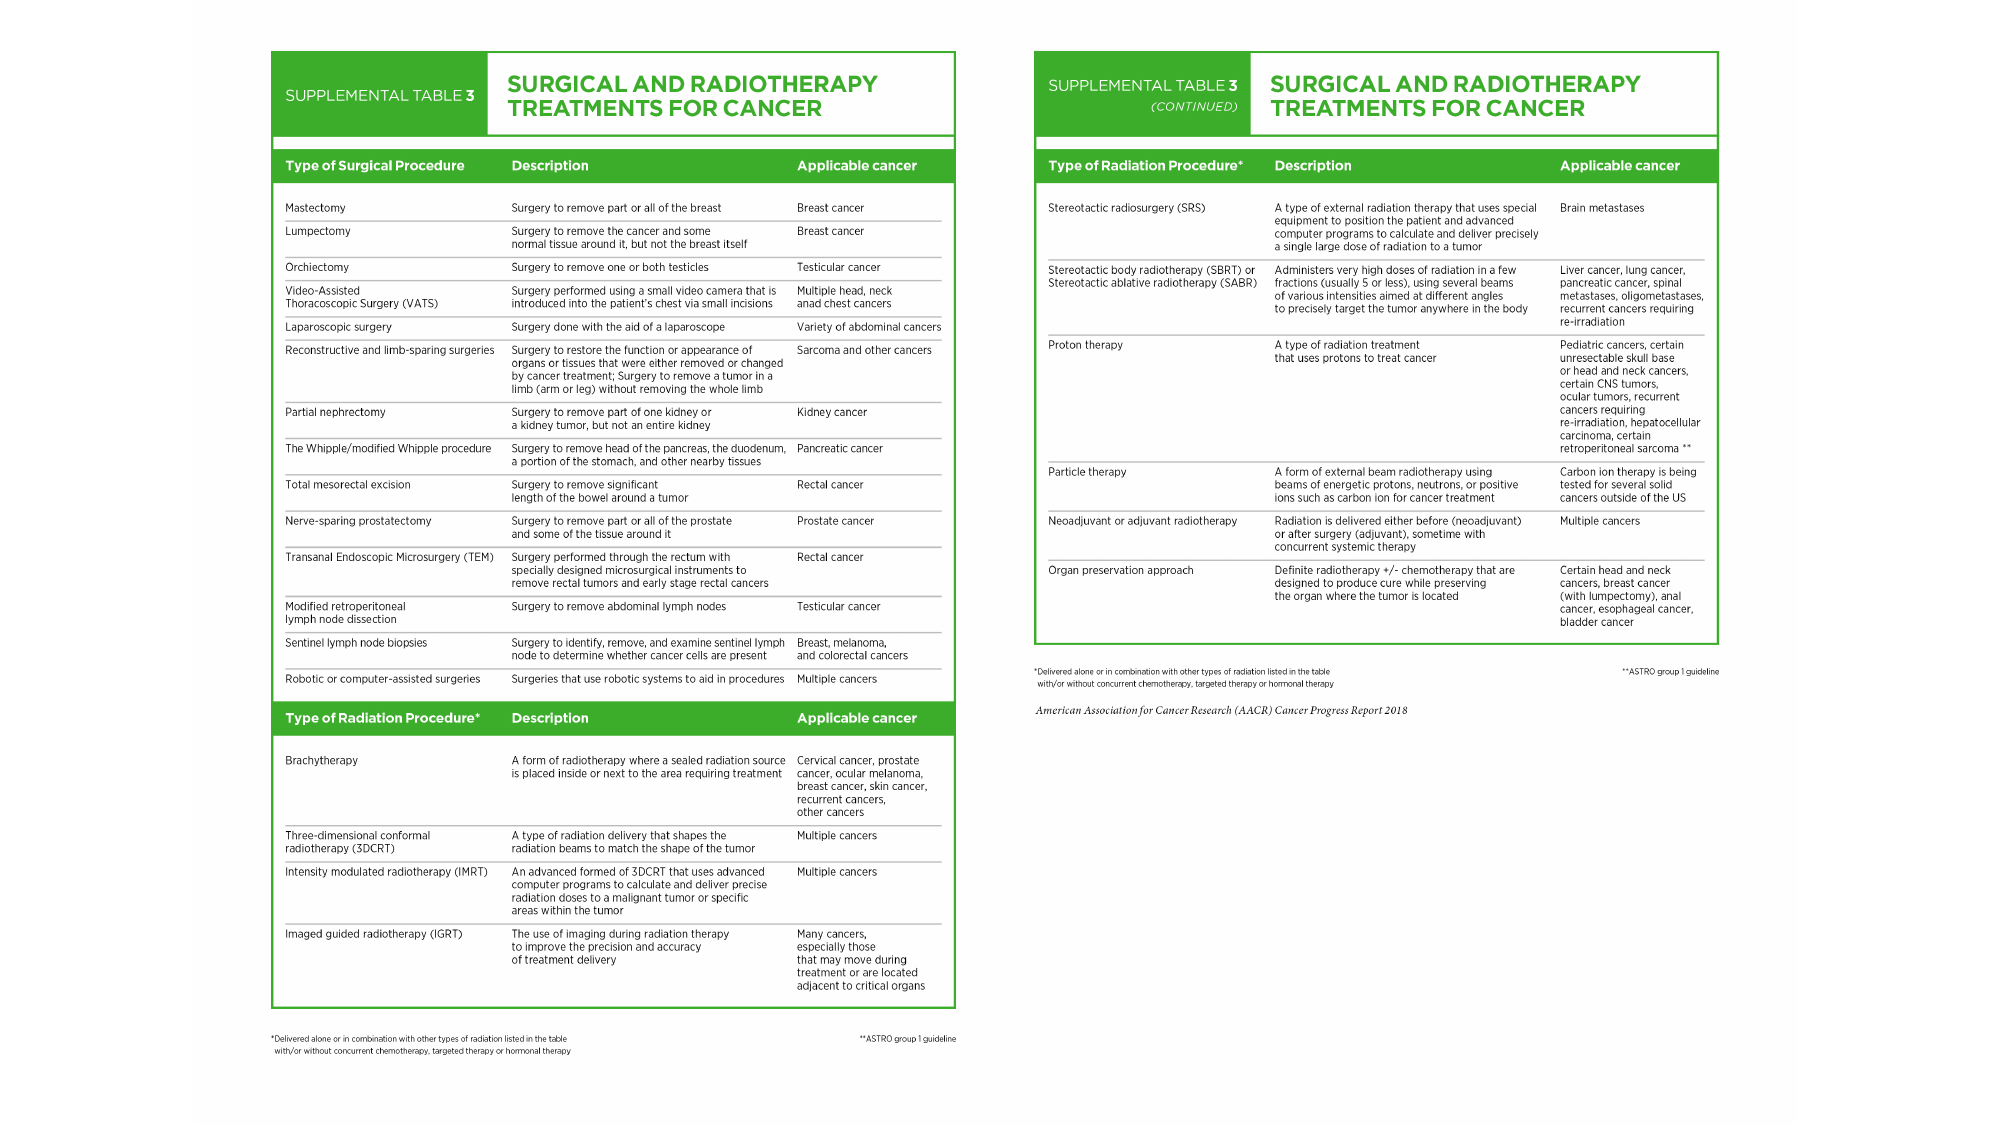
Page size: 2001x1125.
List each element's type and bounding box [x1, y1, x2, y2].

picture [193, 0, 1797, 1125]
